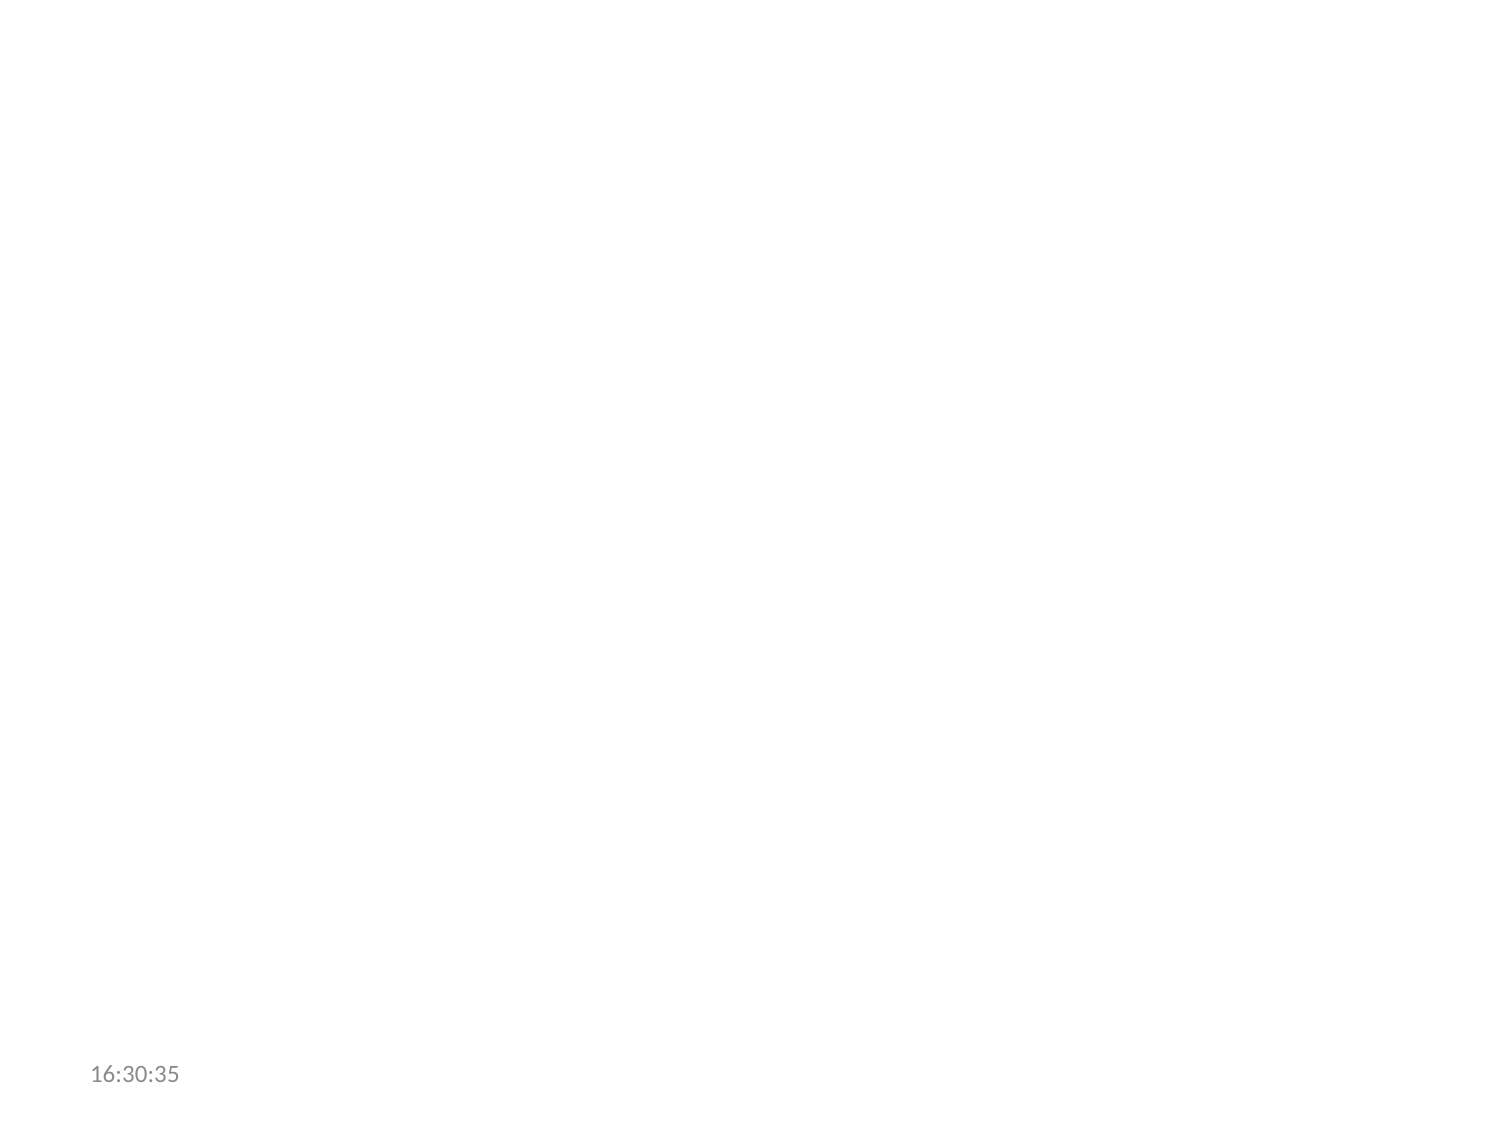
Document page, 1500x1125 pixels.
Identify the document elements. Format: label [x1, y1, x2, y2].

slide_number [75, 1042, 425, 1103]
